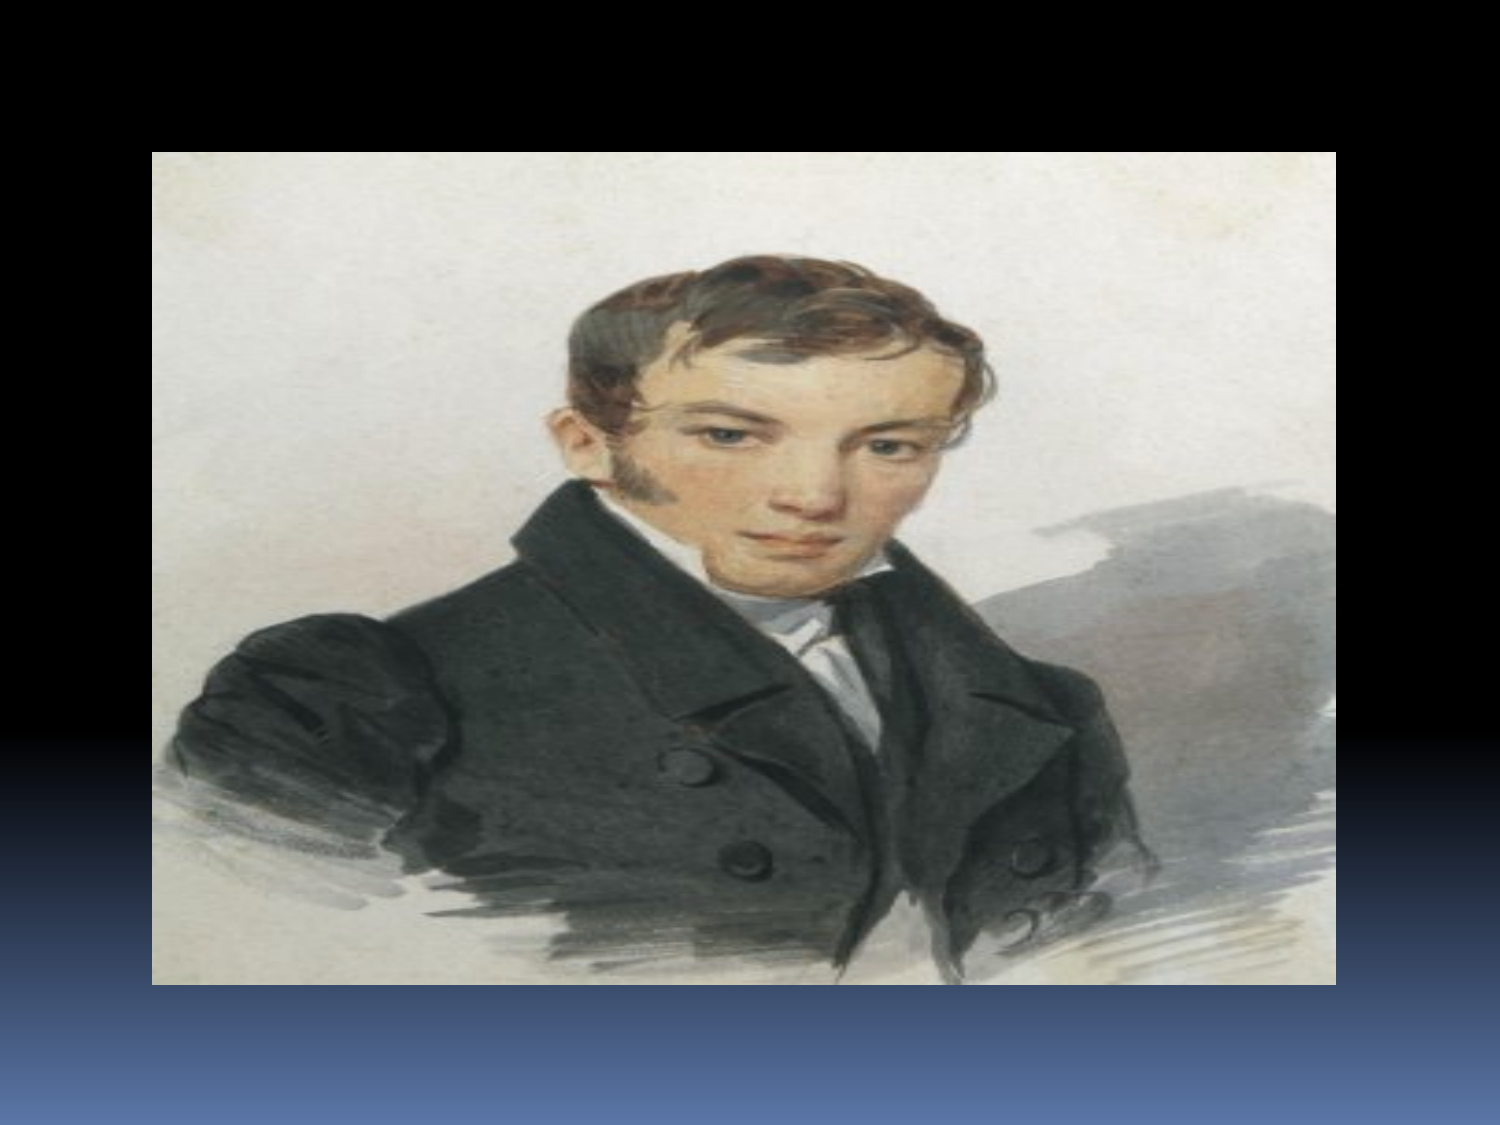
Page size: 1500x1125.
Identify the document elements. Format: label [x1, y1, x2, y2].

picture [151, 151, 1337, 985]
